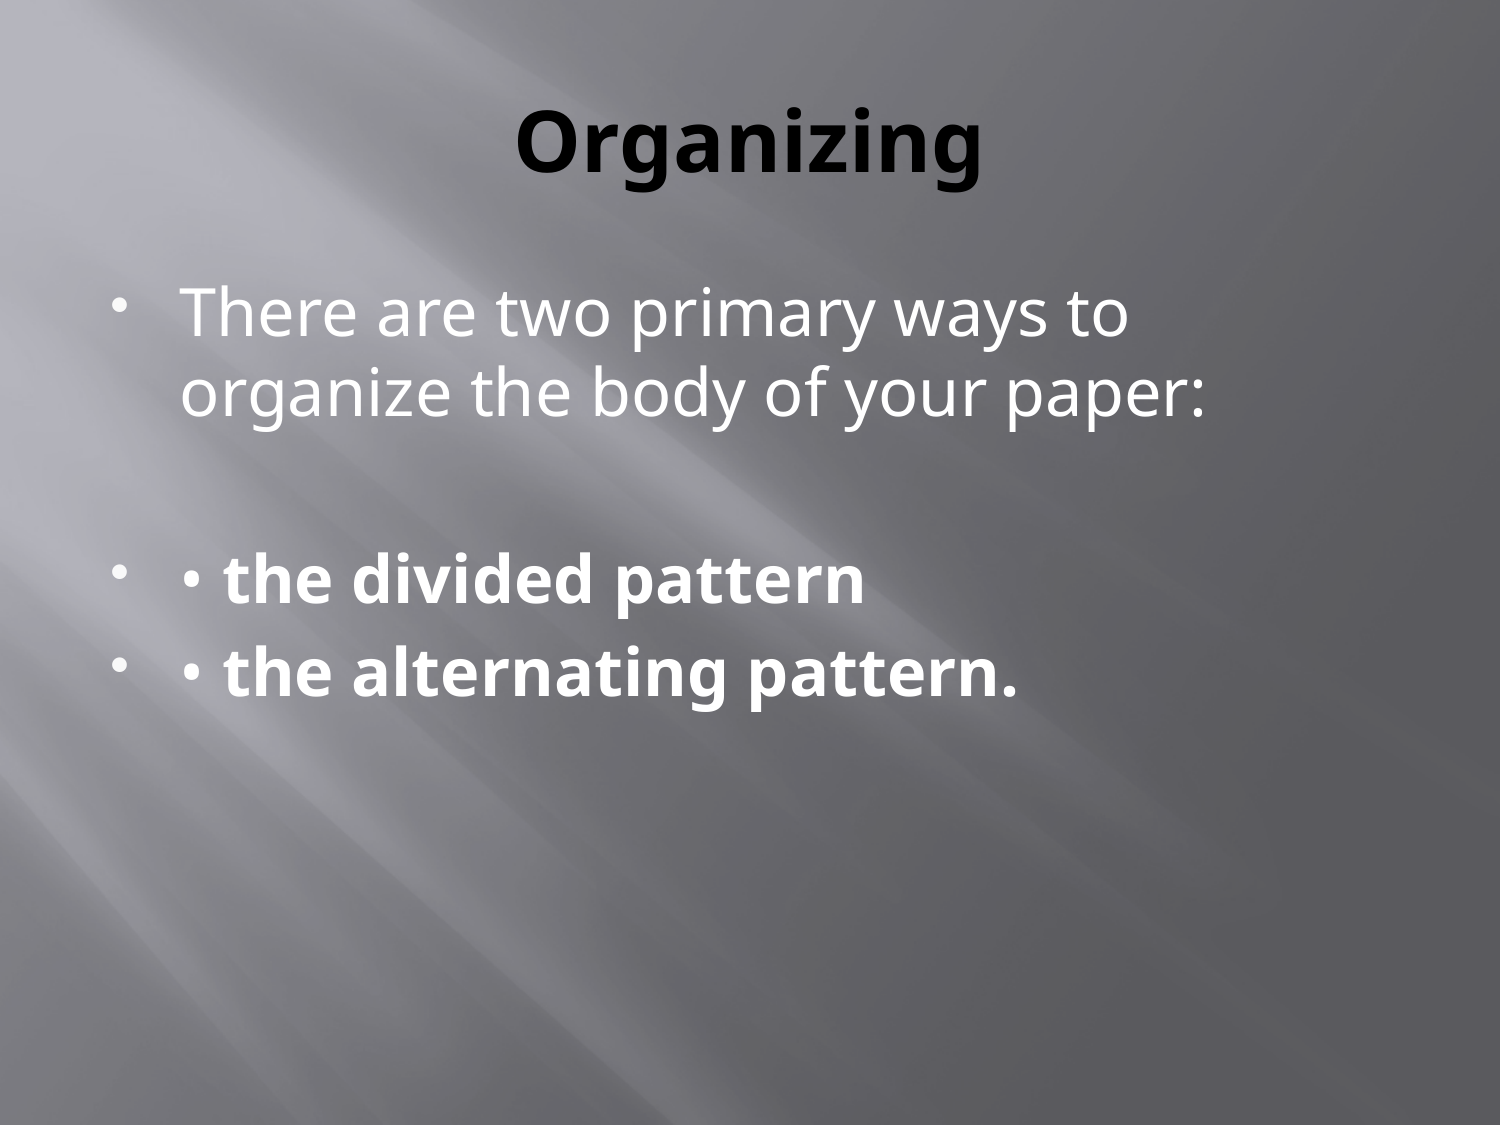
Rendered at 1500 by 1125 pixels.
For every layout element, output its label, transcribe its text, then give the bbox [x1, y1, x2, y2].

list There are two primary ways to organize the body of your paper: • the divided pattern • the alternating pattern. [75, 262, 1425, 1035]
title Organizing [75, 45, 1425, 233]
